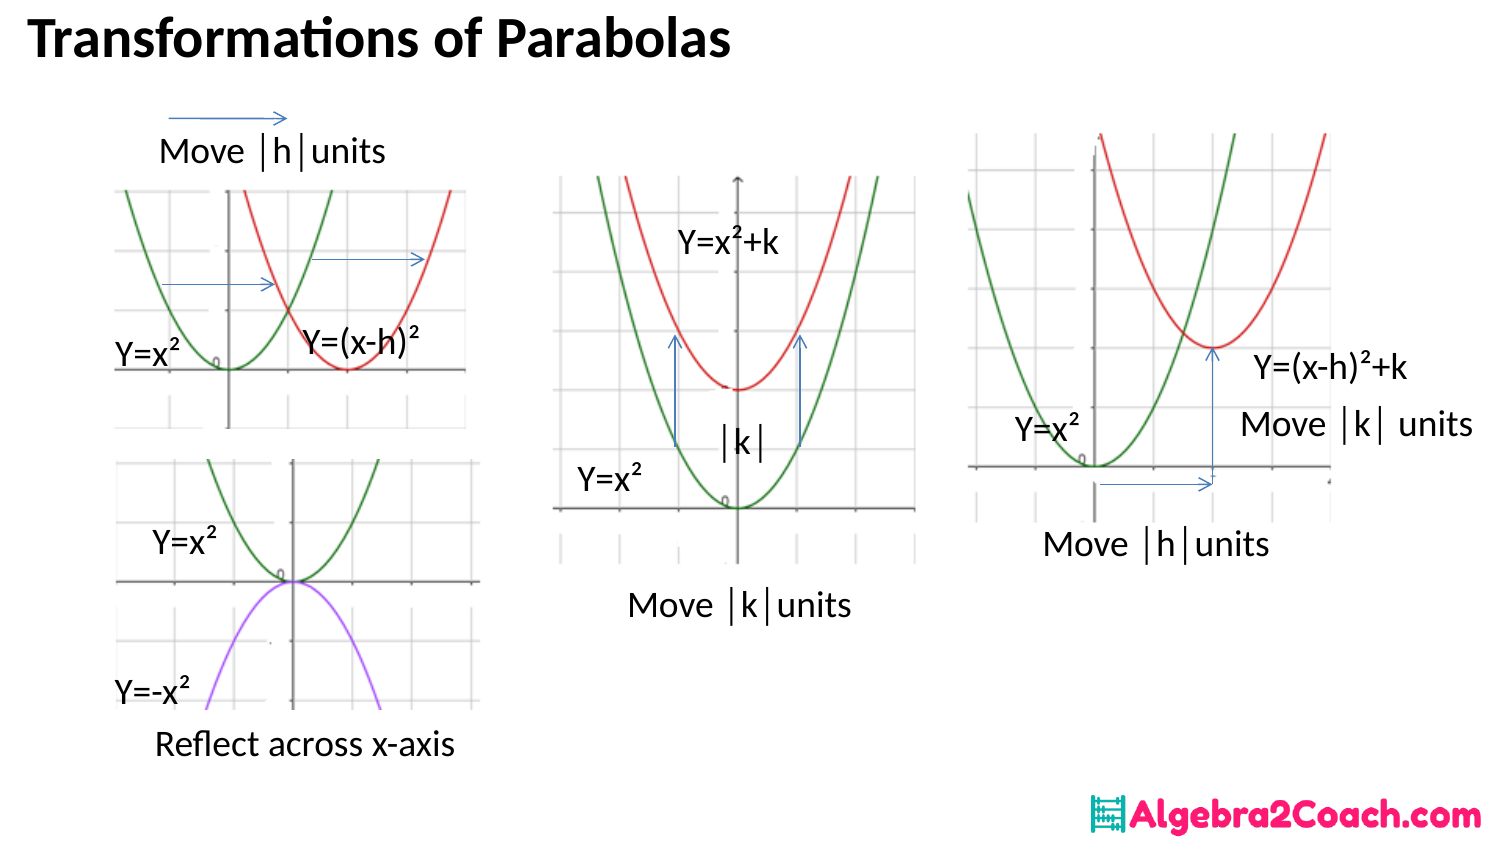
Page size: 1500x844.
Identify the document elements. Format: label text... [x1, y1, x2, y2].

picture [99, 184, 485, 429]
text_box Move │k│units [612, 572, 955, 677]
text_box Move │k│ units [1343, 391, 1500, 452]
picture [962, 121, 1340, 529]
text_box Reflect across x-axis [139, 718, 471, 772]
text_box Transformations of Parabolas [12, 0, 875, 72]
text_box Move │h│units [143, 118, 432, 179]
picture [1087, 791, 1484, 839]
picture [99, 459, 496, 710]
picture [524, 159, 922, 569]
text_box Move │h│units [1027, 537, 1285, 571]
text_box Y=(x-h)²+k [1343, 334, 1477, 391]
